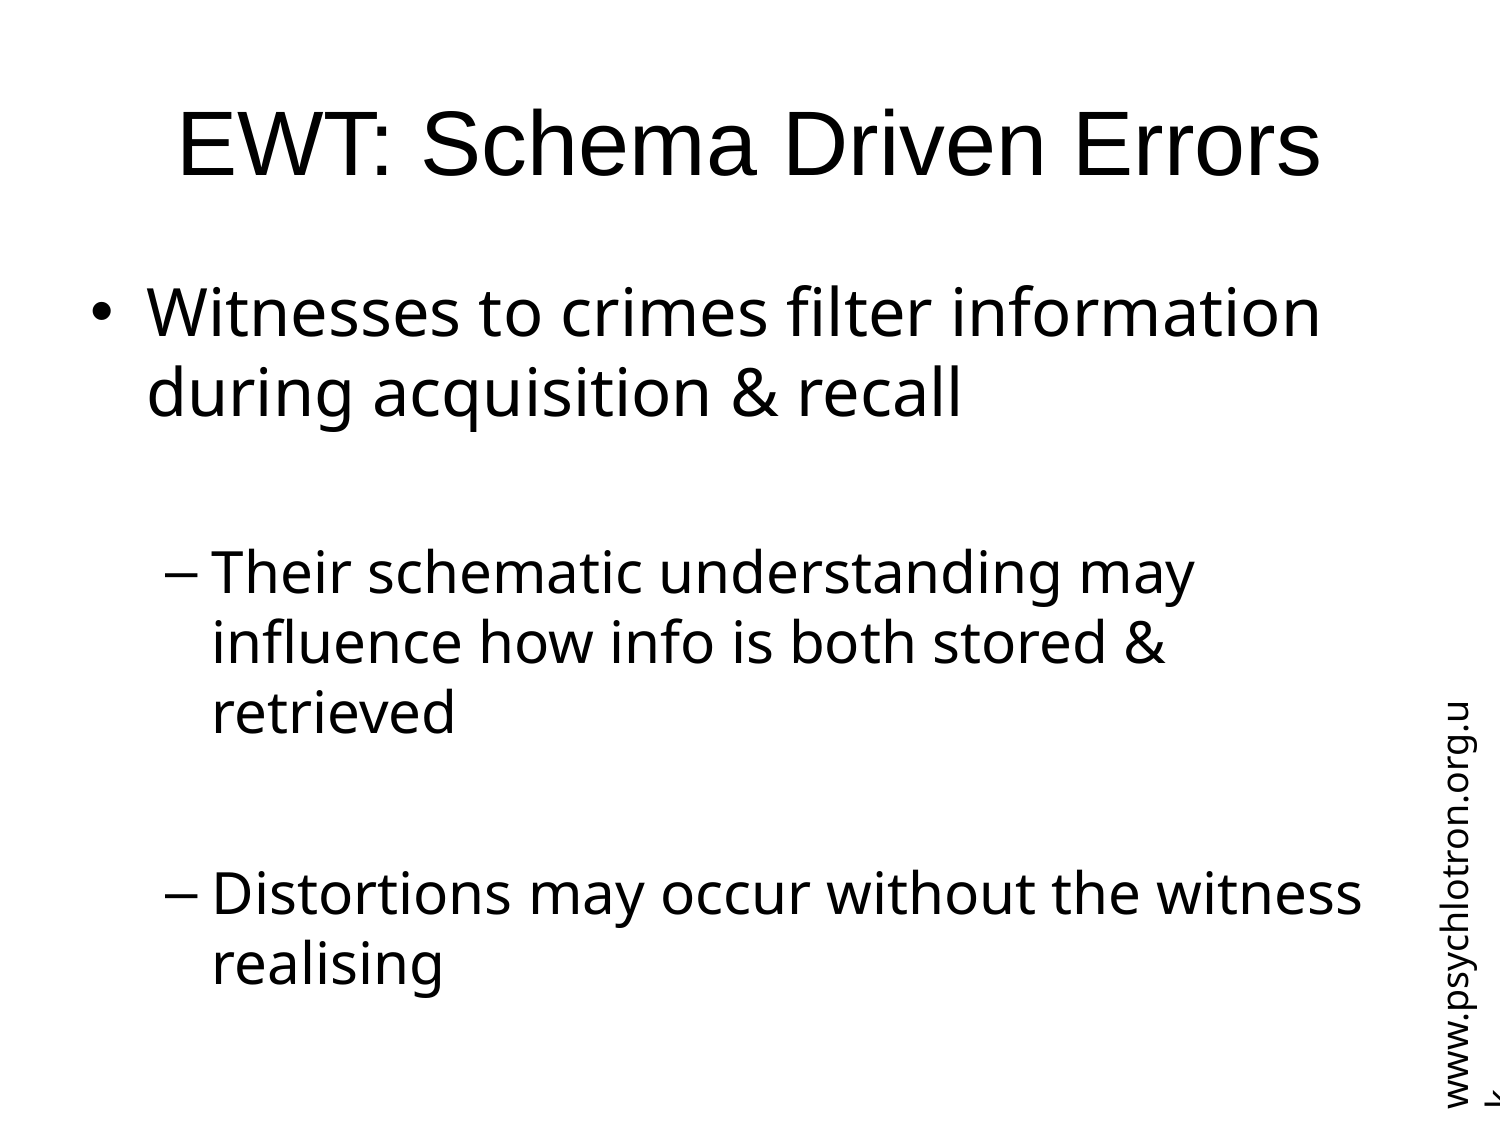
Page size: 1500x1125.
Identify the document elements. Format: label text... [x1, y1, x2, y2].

text_box www.psychlotron.org.uk [1423, 668, 1500, 1125]
title EWT: Schema Driven Errors [75, 45, 1425, 233]
list Witnesses to crimes filter information during acquisition & recall Their schematic understanding may influence how info is both stored & retrieved Distortions may occur without the witness realising [75, 262, 1425, 1005]
